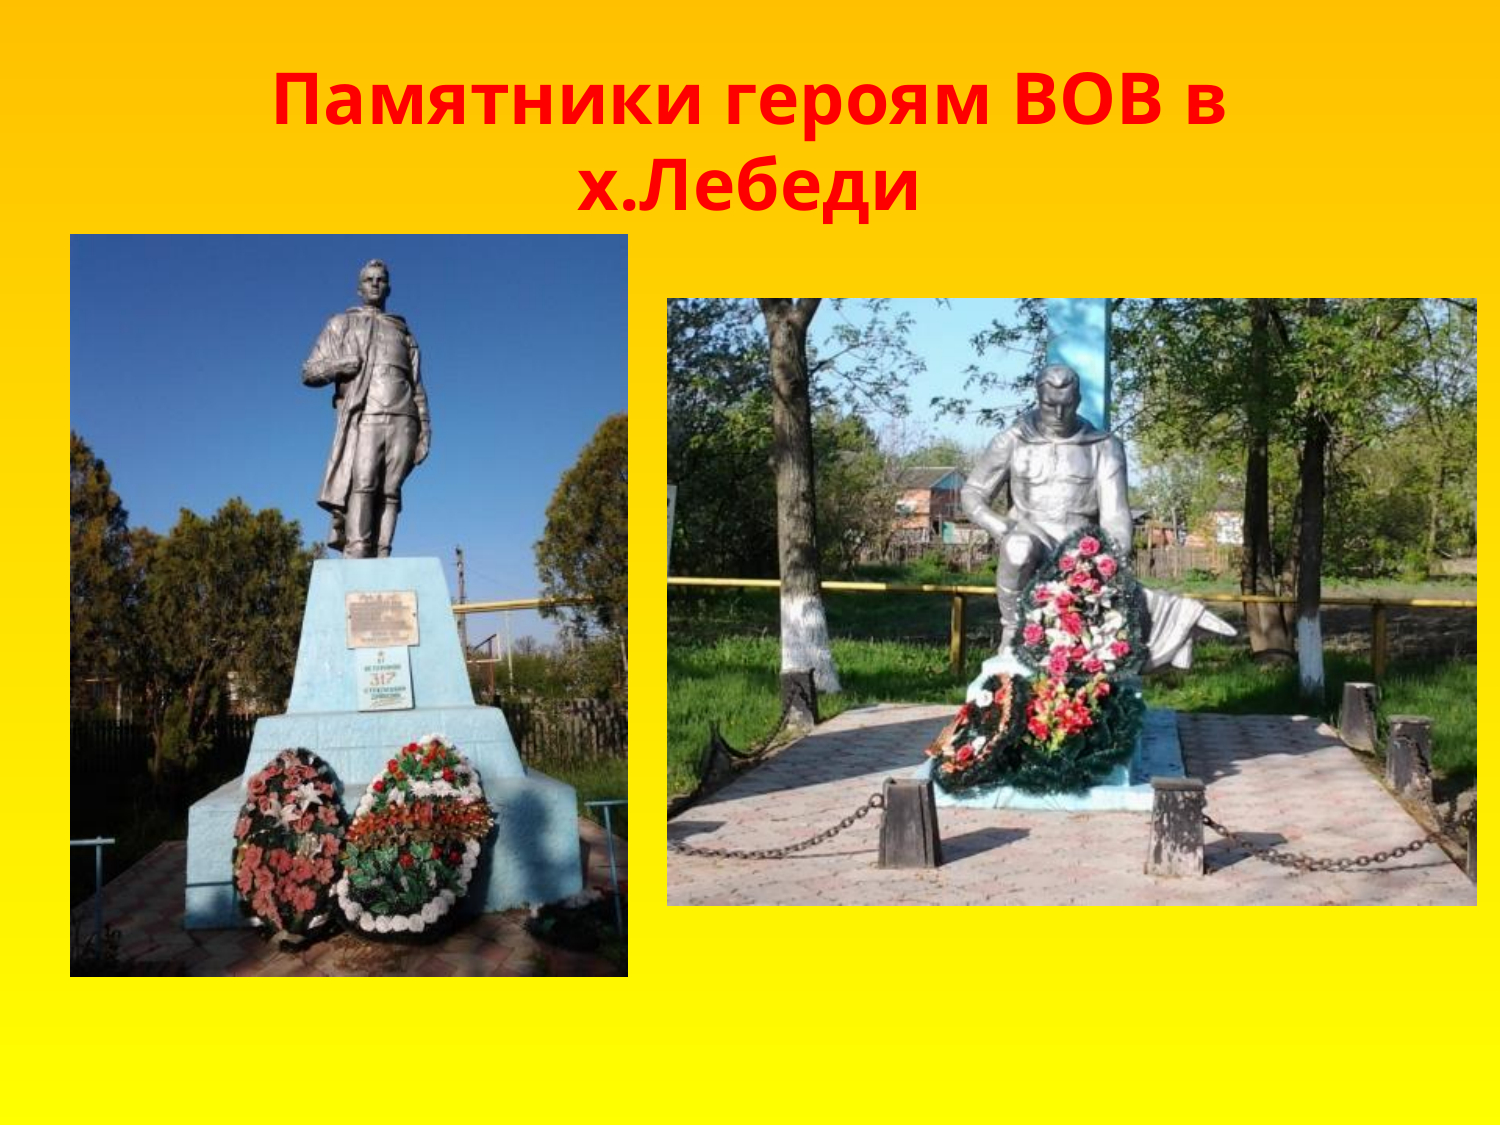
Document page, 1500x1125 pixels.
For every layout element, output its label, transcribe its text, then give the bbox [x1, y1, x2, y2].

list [667, 298, 1478, 906]
title Памятники героям ВОВ в х.Лебеди [75, 45, 1425, 233]
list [70, 234, 628, 977]
